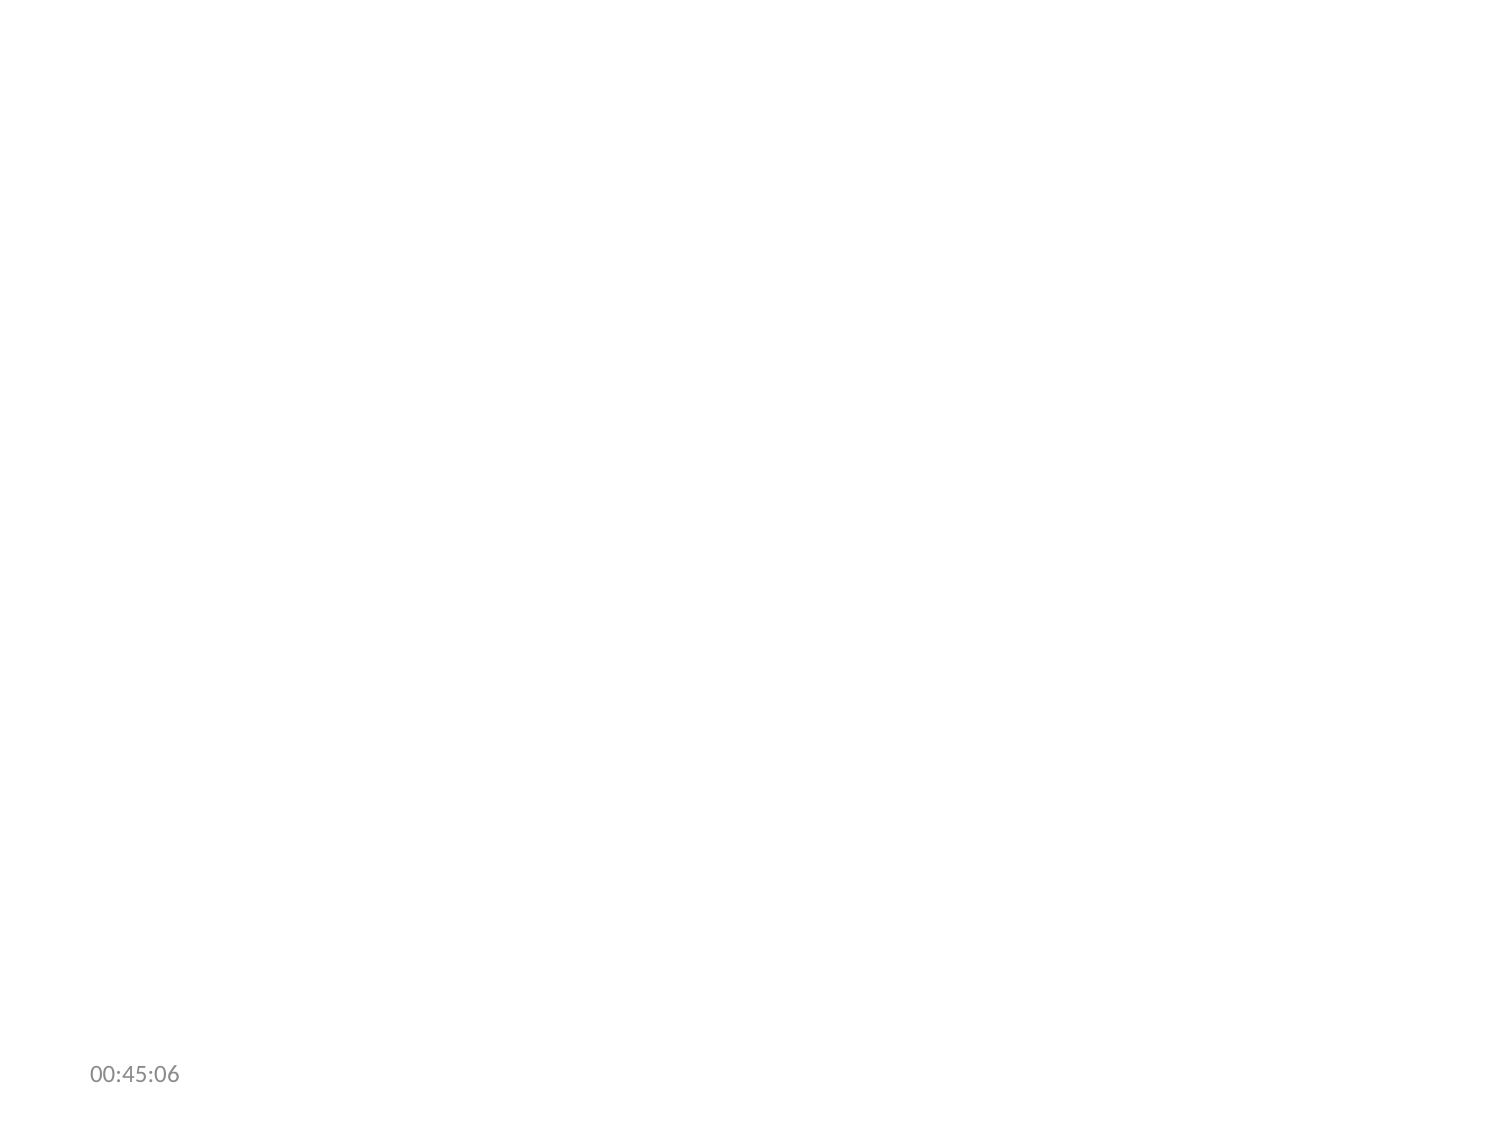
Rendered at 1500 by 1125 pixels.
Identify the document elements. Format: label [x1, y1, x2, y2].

slide_number [75, 1042, 425, 1103]
